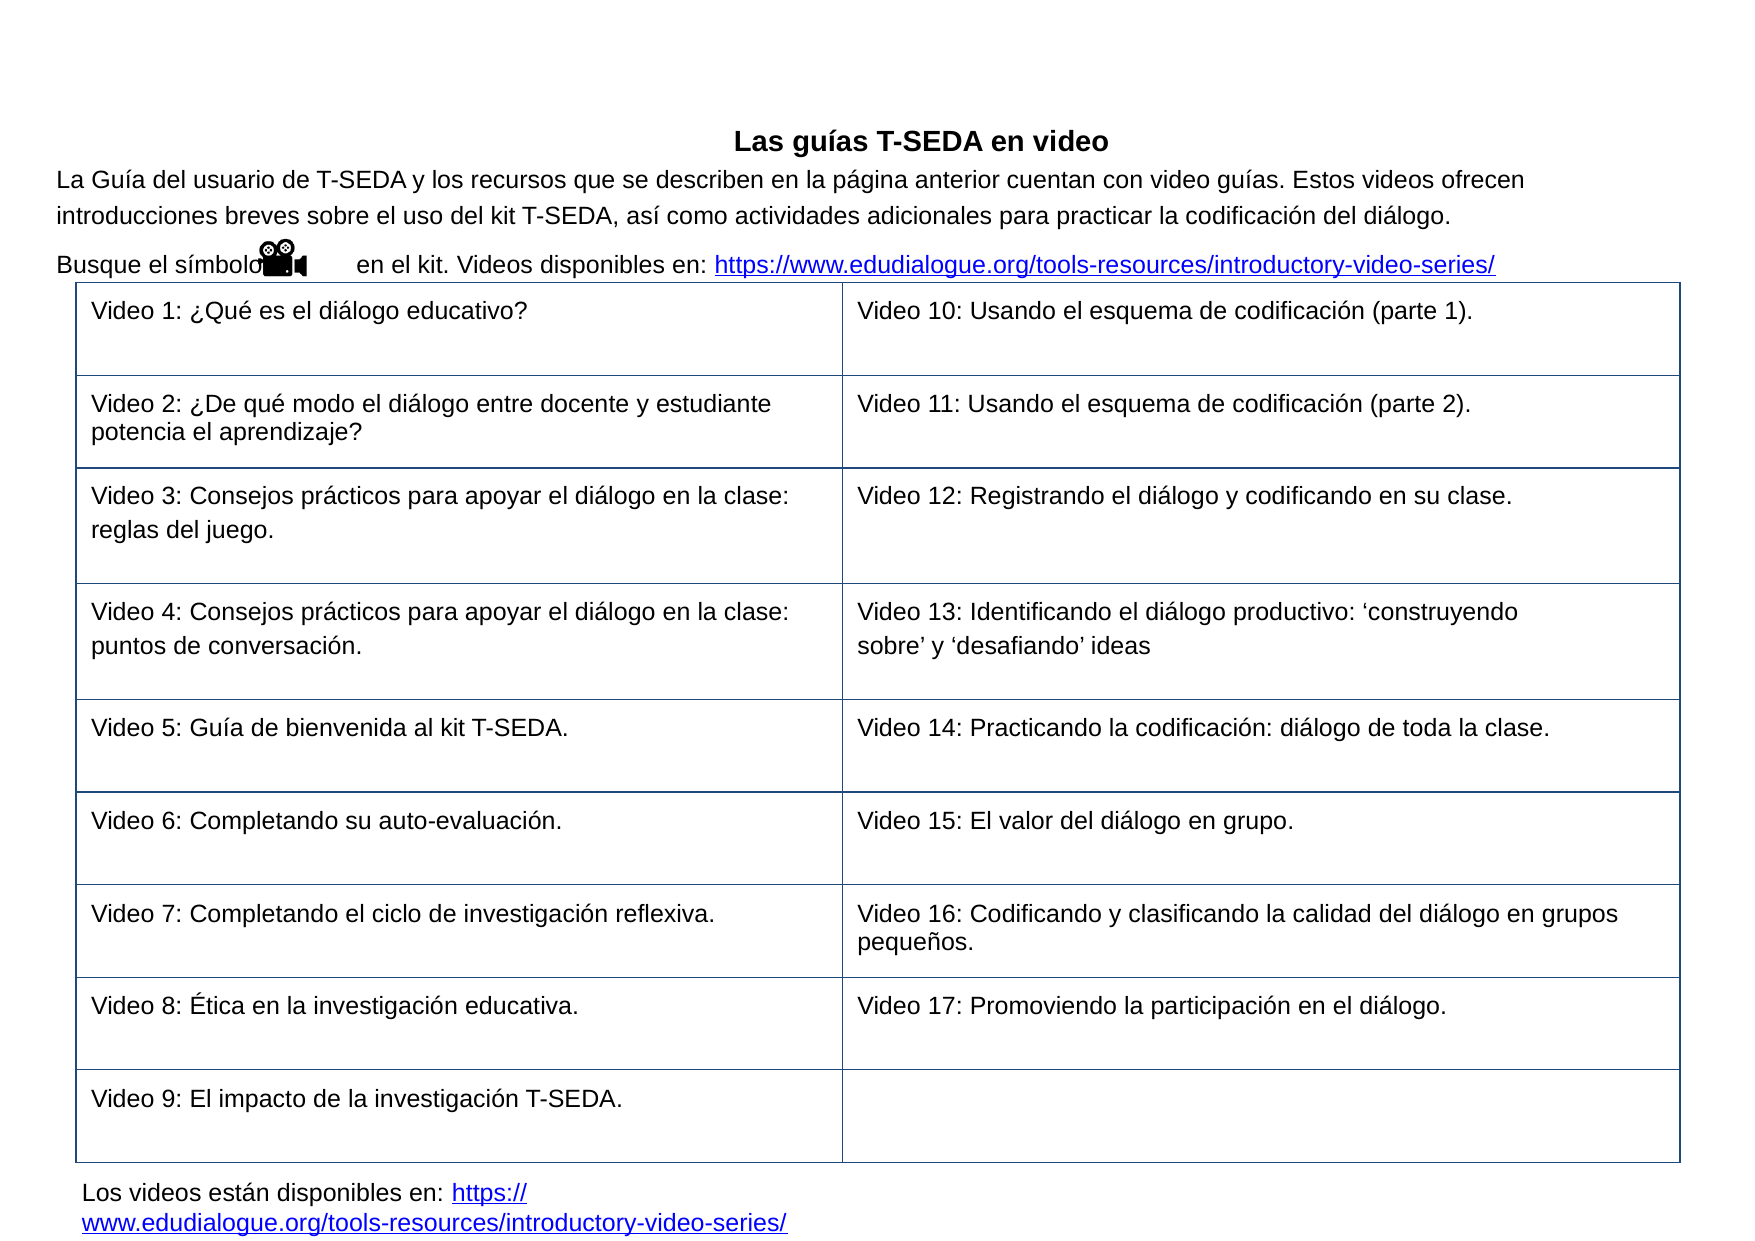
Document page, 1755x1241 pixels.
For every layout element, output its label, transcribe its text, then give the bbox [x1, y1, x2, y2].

table_cell Video 6: Completando su auto-evaluación. [77, 793, 842, 884]
table_cell Video 12: Registrando el diálogo y codificando en su clase. [843, 469, 1679, 583]
table_cell Video 5: Guía de bienvenida al kit T-SEDA. [77, 700, 842, 791]
table_cell Video 11: Usando el esquema de codificación (parte 2). [843, 376, 1679, 467]
table_cell Video 16: Codificando y clasificando la calidad del diálogo en grupos pequeños. [843, 885, 1679, 977]
picture [253, 228, 311, 286]
table_cell Video 14: Practicando la codificación: diálogo de toda la clase. [843, 700, 1679, 791]
text_box Las guías T-SEDA en video La Guía del usuario de T-SEDA y los recursos que se describen en la página anterior cuentan con video guías. Estos videos ofrecen introducciones breves sobre el uso del kit T-SEDA, así como actividades adicionales para practicar la codificación del diálogo. Busque el símbolo en el kit. Videos disponibles en: https://www.edudialogue.org/tools-resources/introductory-video-series/ [54, 112, 1599, 279]
table_header Video 1: ¿Qué es el diálogo educativo? [77, 283, 842, 375]
table_cell Video 17: Promoviendo la participación en el diálogo. [843, 978, 1679, 1069]
table_cell Video 9: El impacto de la investigación T-SEDA. [77, 1070, 842, 1162]
table_cell Video 3: Consejos prácticos para apoyar el diálogo en la clase: reglas del juego. [77, 469, 842, 583]
table_cell [843, 1070, 1679, 1162]
table_cell Video 13: Identificando el diálogo productivo: ‘construyendo sobre’ y ‘desafiando’ ideas [843, 584, 1679, 699]
table_cell Video 2: ¿De qué modo el diálogo entre docente y estudiante potencia el aprendizaje? [77, 376, 842, 467]
table_cell Video 15: El valor del diálogo en grupo. [843, 793, 1679, 884]
table_cell Video 4: Consejos prácticos para apoyar el diálogo en la clase: puntos de conversación. [77, 584, 842, 699]
table_cell Video 8: Ética en la investigación educativa. [77, 978, 842, 1069]
table_header Video 10: Usando el esquema de codificación (parte 1). [843, 283, 1679, 375]
text_box Los videos están disponibles en: https://www.edudialogue.org/tools-resources/introductory-video-series/ [79, 1174, 1168, 1237]
table_cell Video 7: Completando el ciclo de investigación reflexiva. [77, 885, 842, 977]
